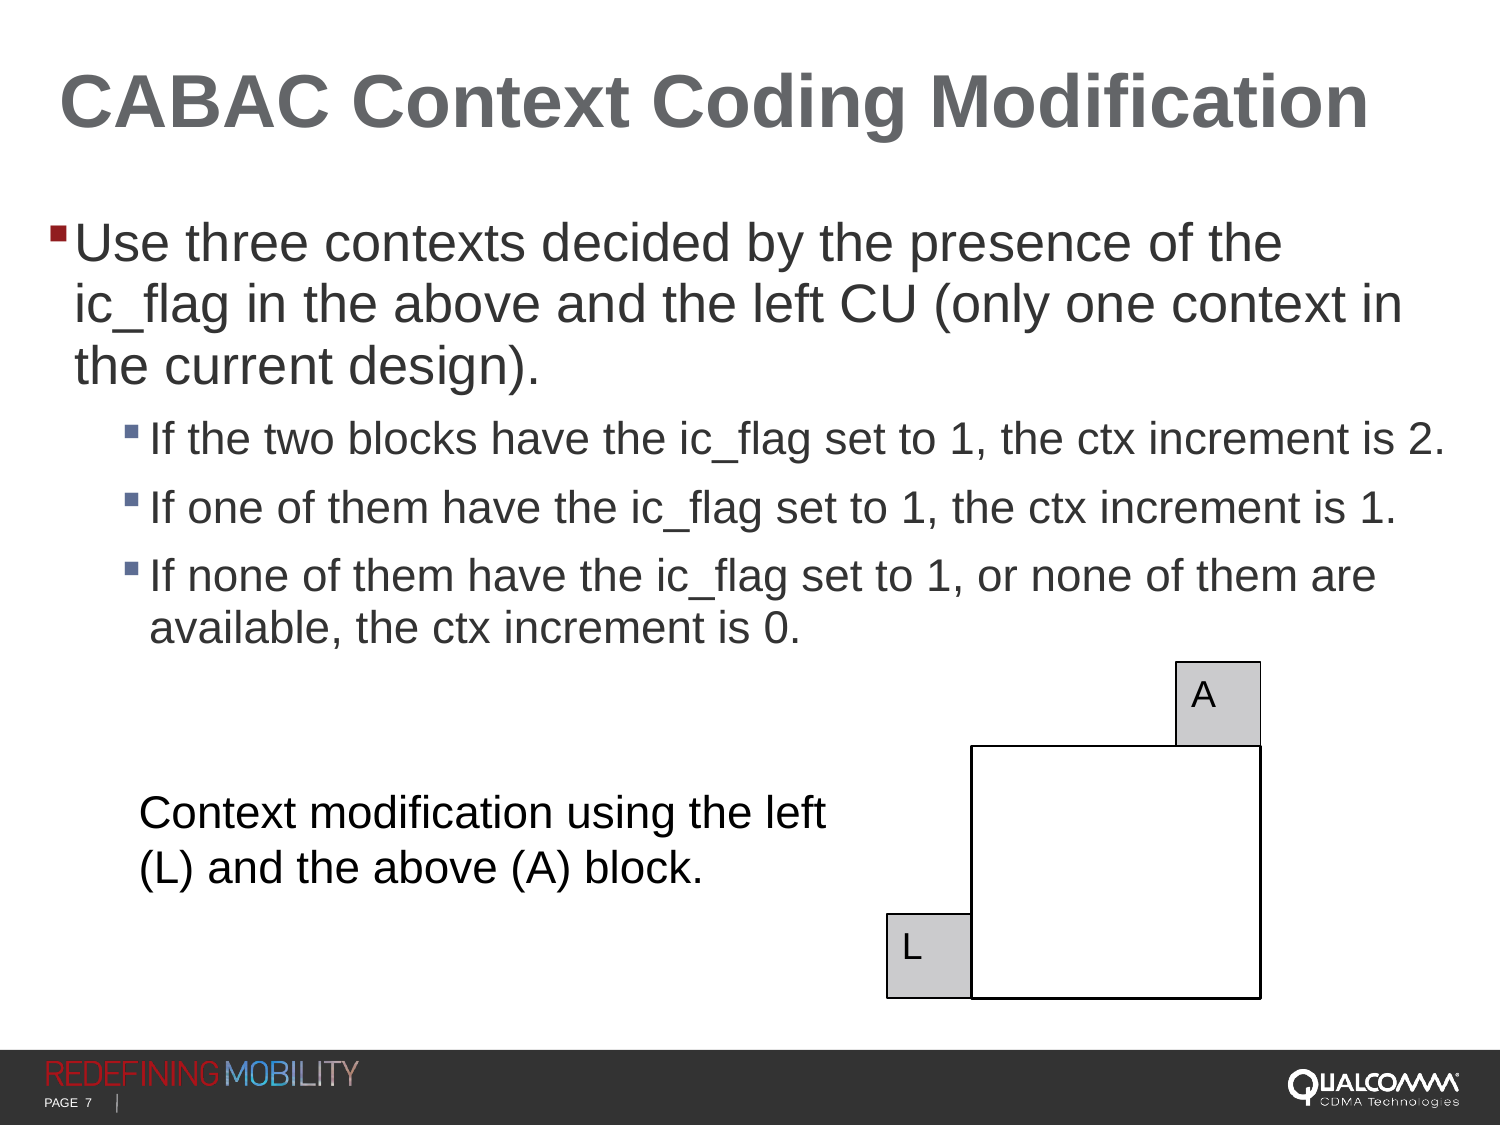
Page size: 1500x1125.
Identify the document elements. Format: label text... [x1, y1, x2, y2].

title CABAC Context Coding Modification [44, 59, 1483, 152]
picture [1278, 1058, 1478, 1114]
text_box Context modification using the left (L) and the above (A) block. [123, 775, 874, 901]
list Use three contexts decided by the presence of the ic_flag in the above and the left CU (only one context in the current design). If the two blocks have the ic_flag set to 1, the ctx increment is 2. If one of them have the ic_flag set to 1, the ctx increment is 1. If none of them have the ic_flag set to 1, or none of them are available, the ctx increment is 0. [30, 204, 1469, 1024]
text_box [886, 661, 1261, 999]
picture [31, 1049, 369, 1098]
